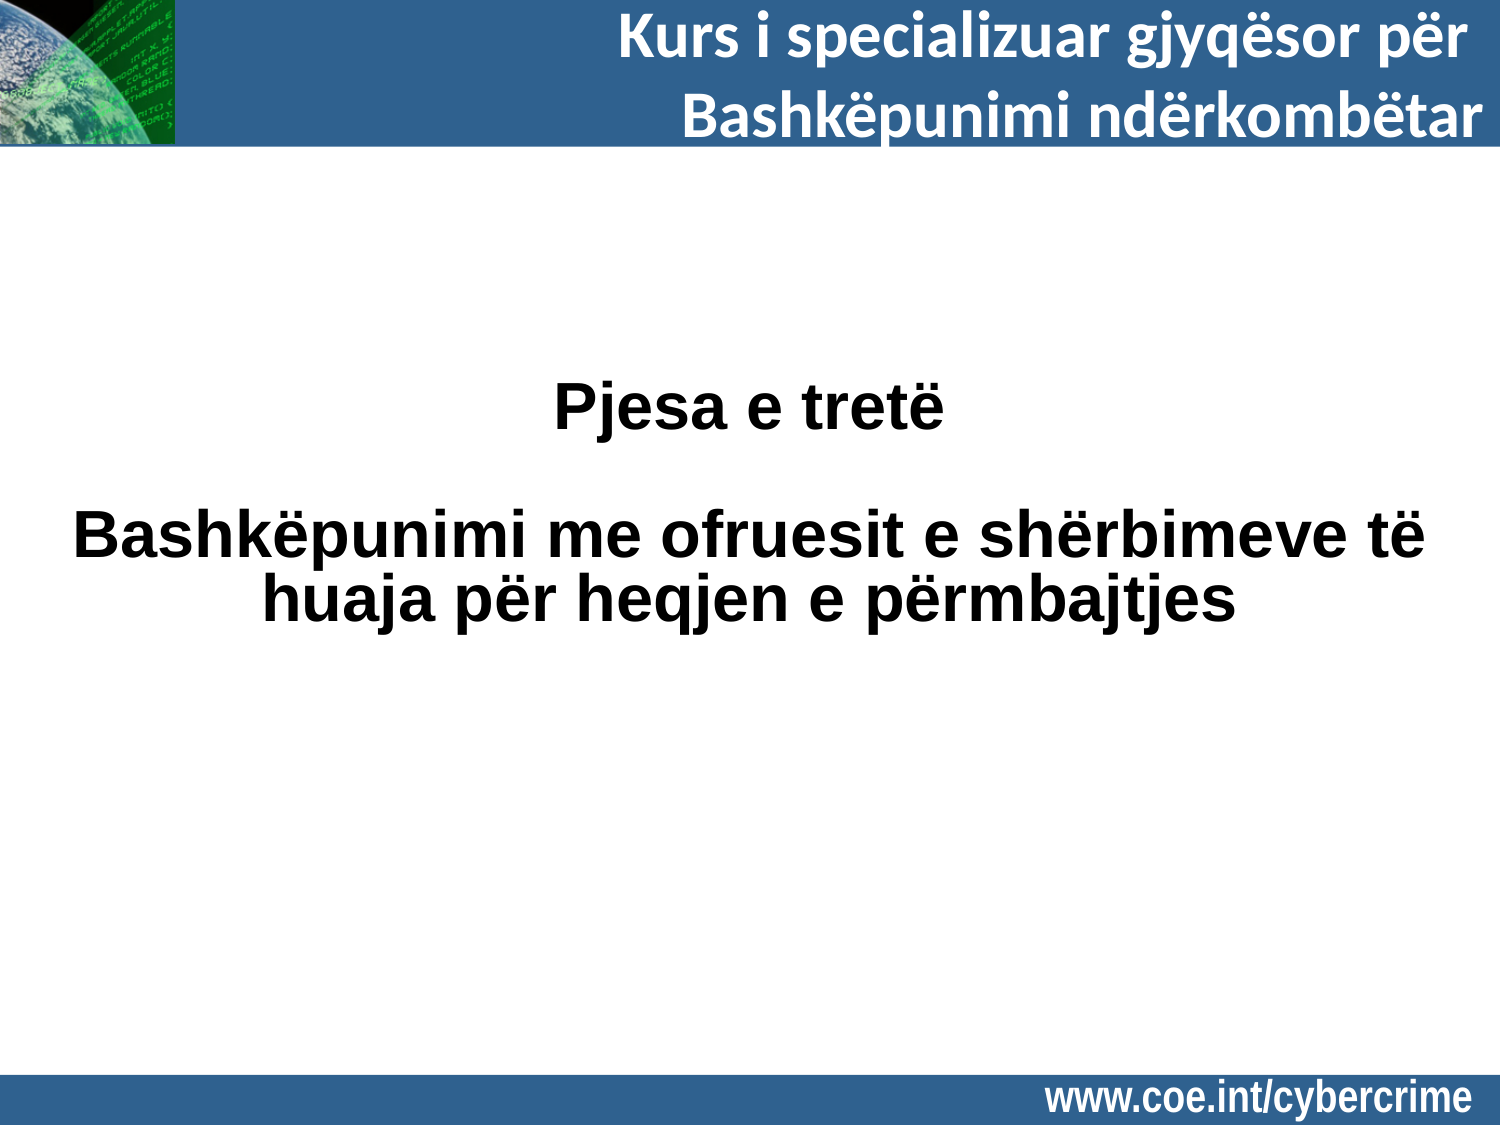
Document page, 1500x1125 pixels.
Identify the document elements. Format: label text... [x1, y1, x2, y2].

text_box Pjesa e tretë Bashkëpunimi me ofruesit e shërbimeve të huaja për heqjen e përmbajtjes [50, 371, 1450, 642]
text_box [0, 1073, 1030, 1125]
text_box Kurs i specializuar gjyqësor për Bashkëpunimi ndërkombëtar [177, 0, 1500, 149]
text_box www.coe.int/cybercrime [1030, 1059, 1500, 1125]
picture [0, 0, 175, 144]
